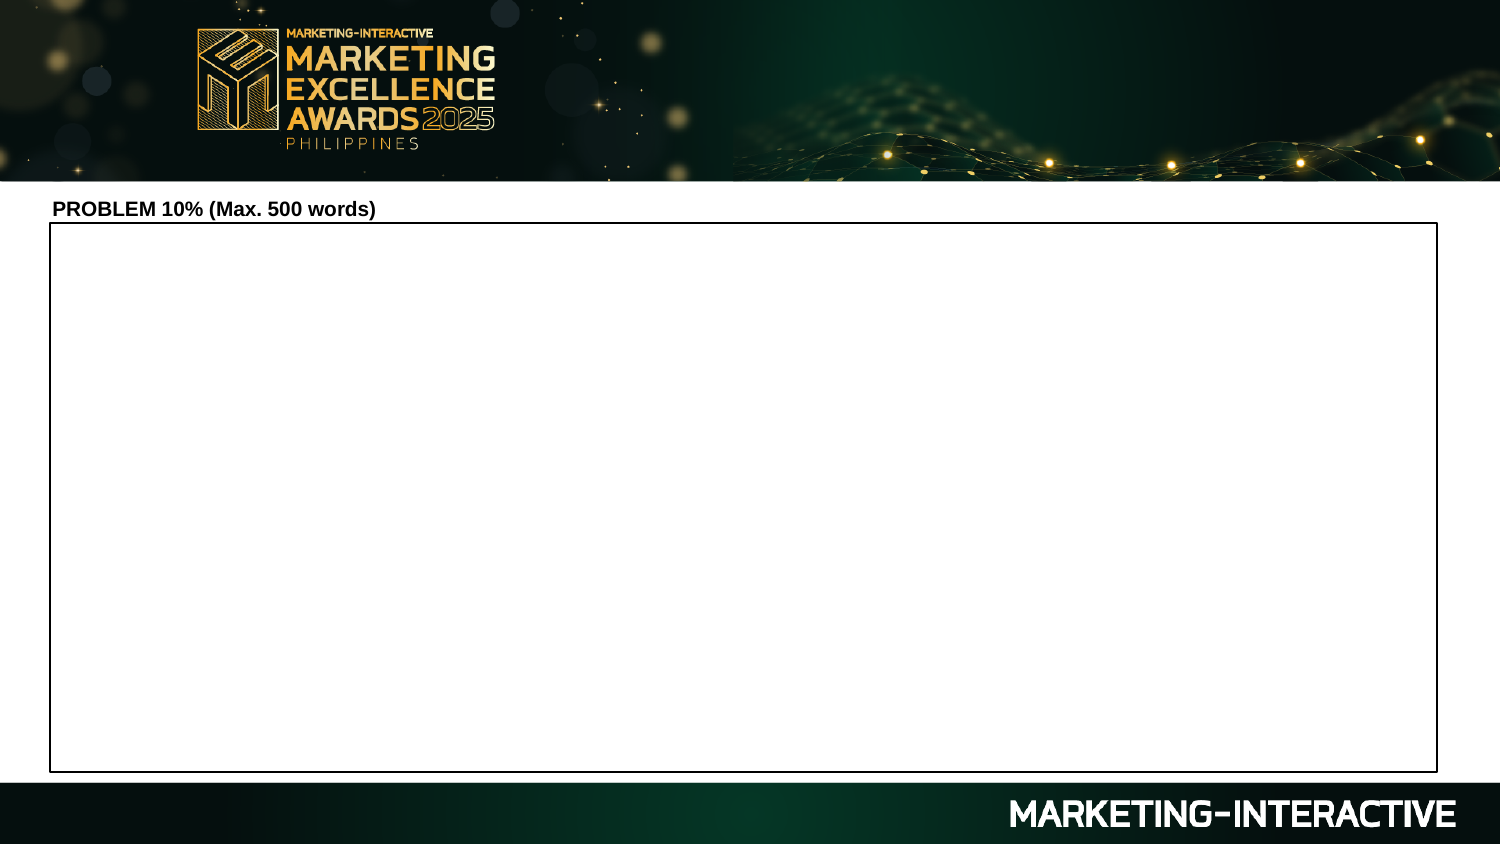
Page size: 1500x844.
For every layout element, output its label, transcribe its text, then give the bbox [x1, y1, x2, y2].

text_box [48, 221, 1440, 774]
picture [0, 0, 1500, 844]
text_box PROBLEM 10% (Max. 500 words) [37, 184, 1450, 228]
